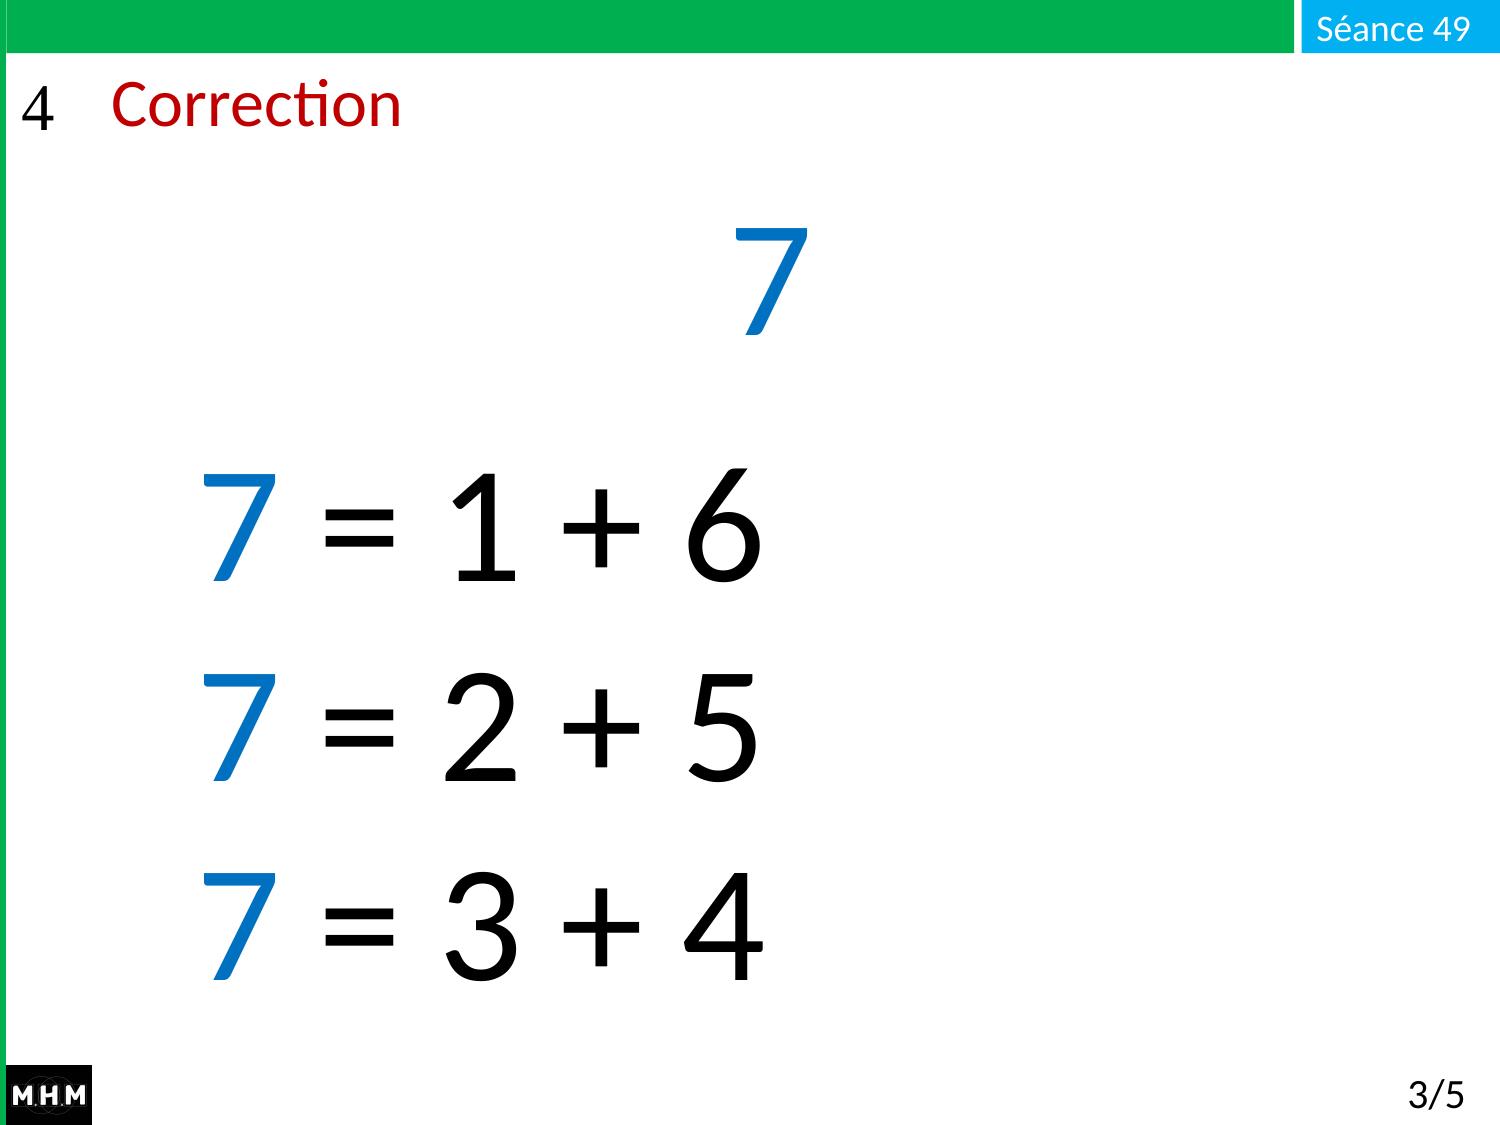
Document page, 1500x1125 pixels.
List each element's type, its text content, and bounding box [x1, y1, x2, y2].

text_box 7 = 2 + 5 [181, 607, 931, 806]
picture [6, 1065, 92, 1125]
text_box 7 = 3 + 4 [181, 806, 931, 1022]
list 3/5 [1373, 1064, 1500, 1125]
text_box 7 = 1 + 6 [181, 407, 931, 607]
title Correction [96, 60, 1391, 150]
text_box 7 [713, 160, 832, 376]
